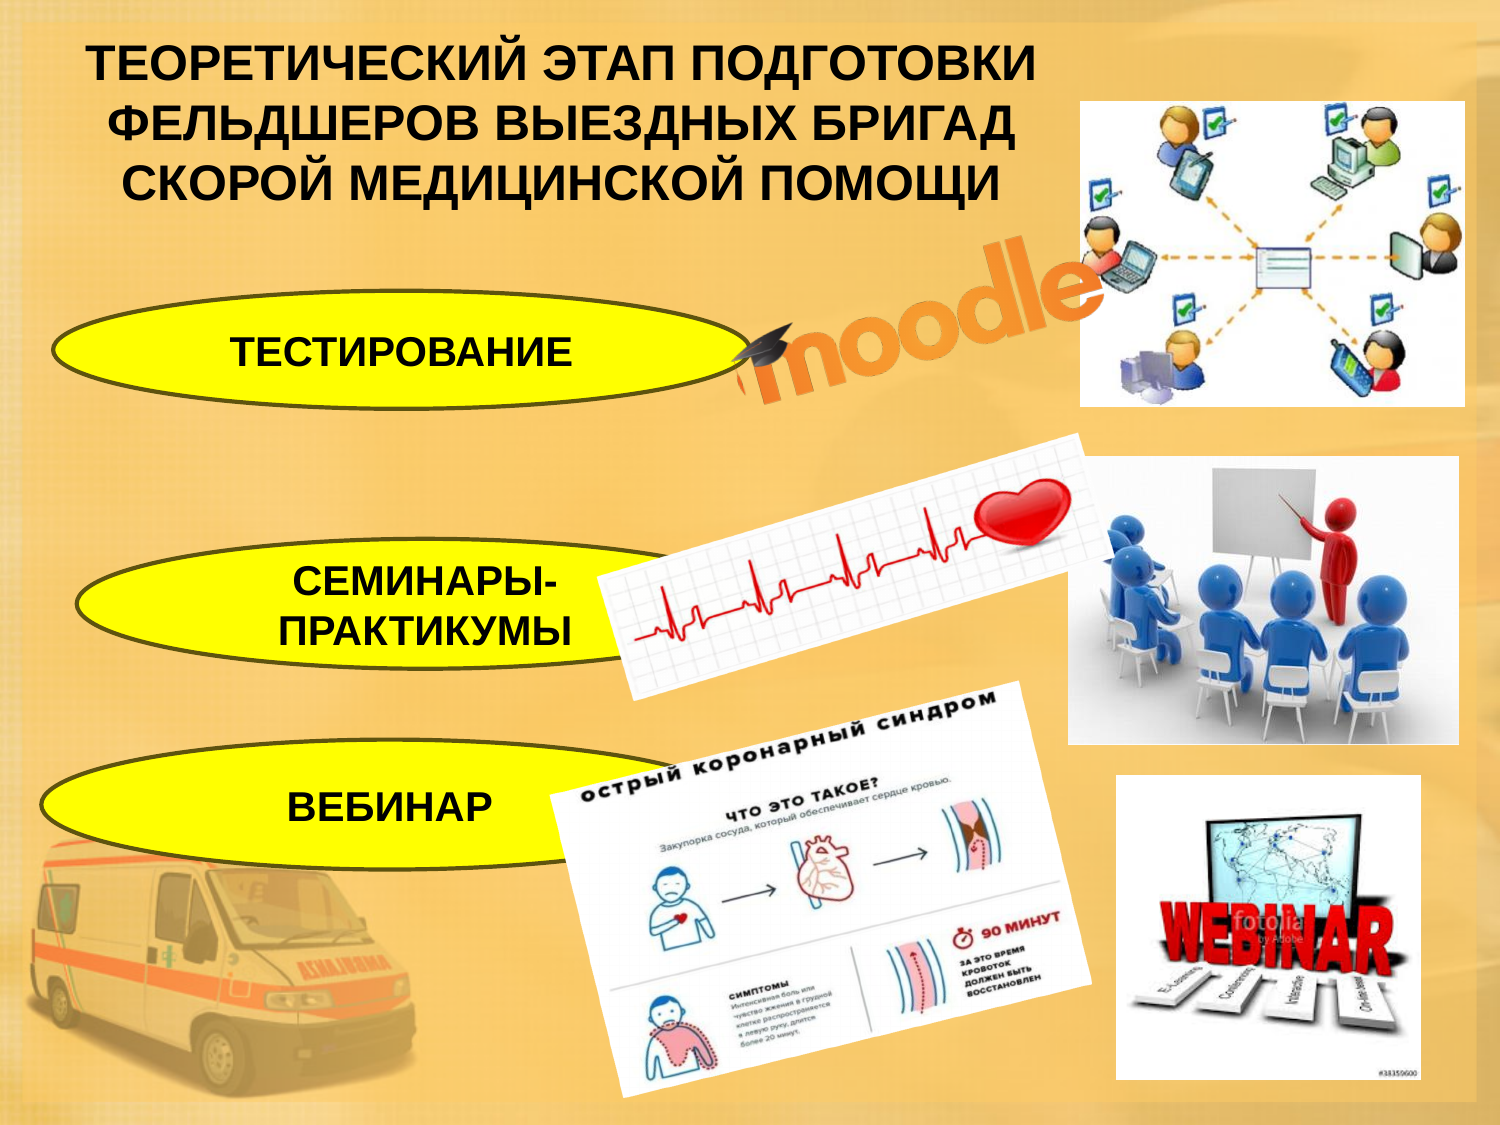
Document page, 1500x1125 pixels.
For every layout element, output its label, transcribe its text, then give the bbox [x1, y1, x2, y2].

title Теоретический этап подготовки фельдшеров выездных бригад скорой медицинской помощи [52, 30, 1072, 219]
text_box тестирование [51, 288, 708, 411]
text_box вебинар [39, 737, 573, 872]
picture [0, 0, 1500, 1125]
text_box Семинары-практикумы [74, 536, 621, 671]
